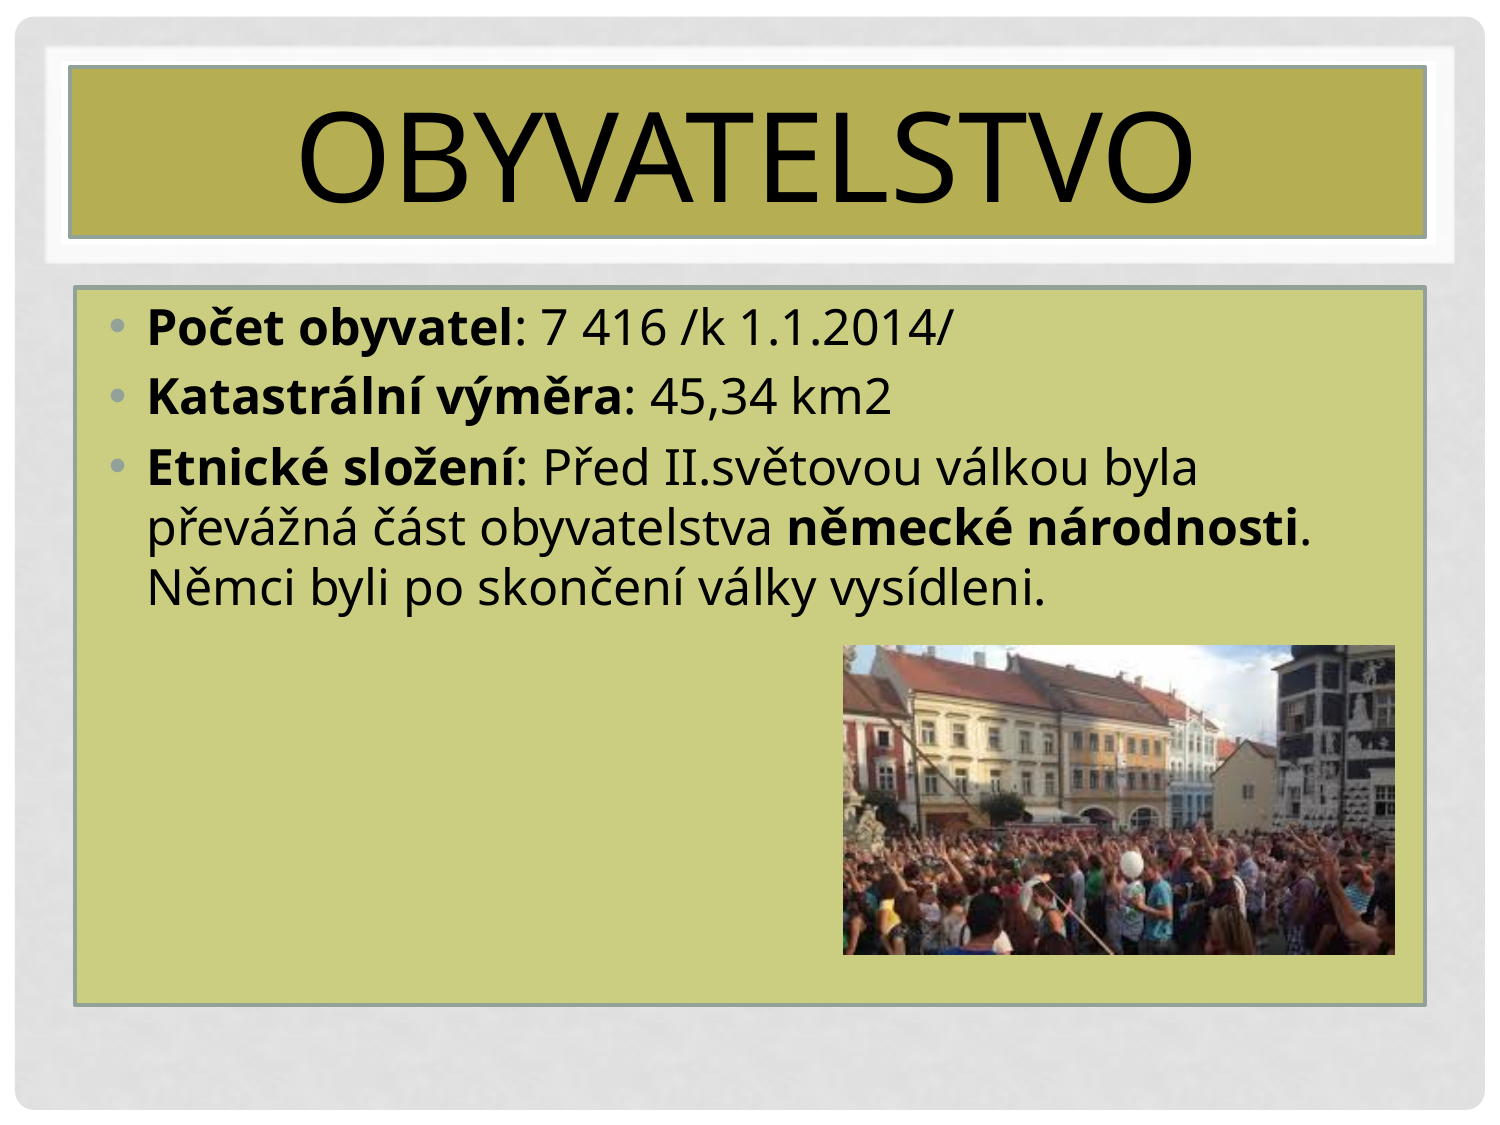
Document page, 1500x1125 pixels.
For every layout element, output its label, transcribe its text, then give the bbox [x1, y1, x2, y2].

picture [842, 644, 1395, 956]
title Obyvatelstvo [68, 65, 1427, 239]
list Počet obyvatel: 7 416 /k 1.1.2014/ Katastrální výměra: 45,34 km2 Etnické složení: Před II.světovou válkou byla převážná část obyvatelstva německé národnosti. Němci byli po skončení války vysídleni. [73, 285, 1427, 1007]
